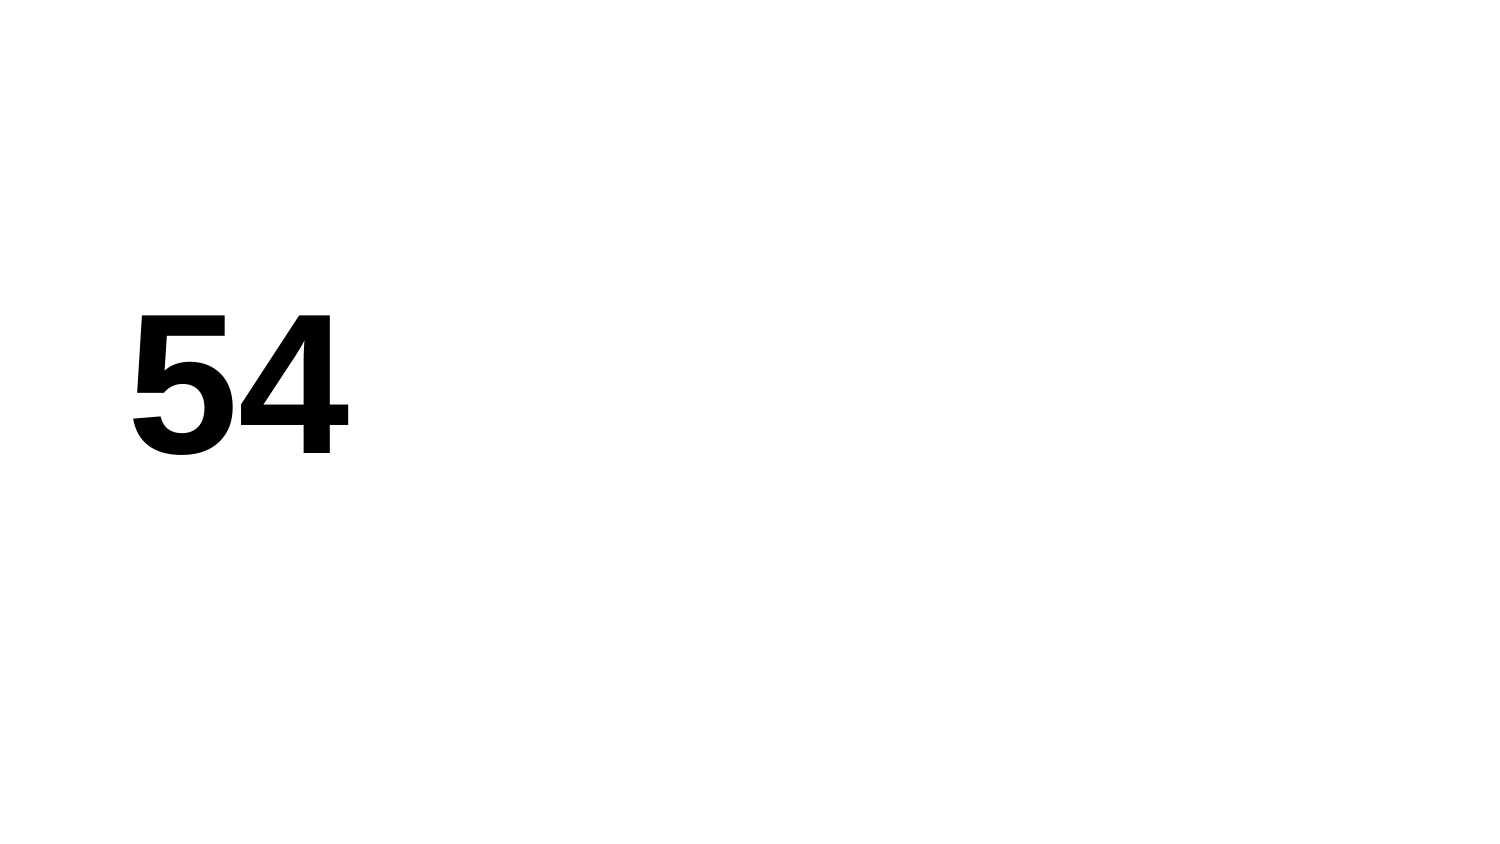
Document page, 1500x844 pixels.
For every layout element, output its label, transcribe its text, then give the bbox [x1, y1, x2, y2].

text_box 54 [112, 235, 1388, 509]
